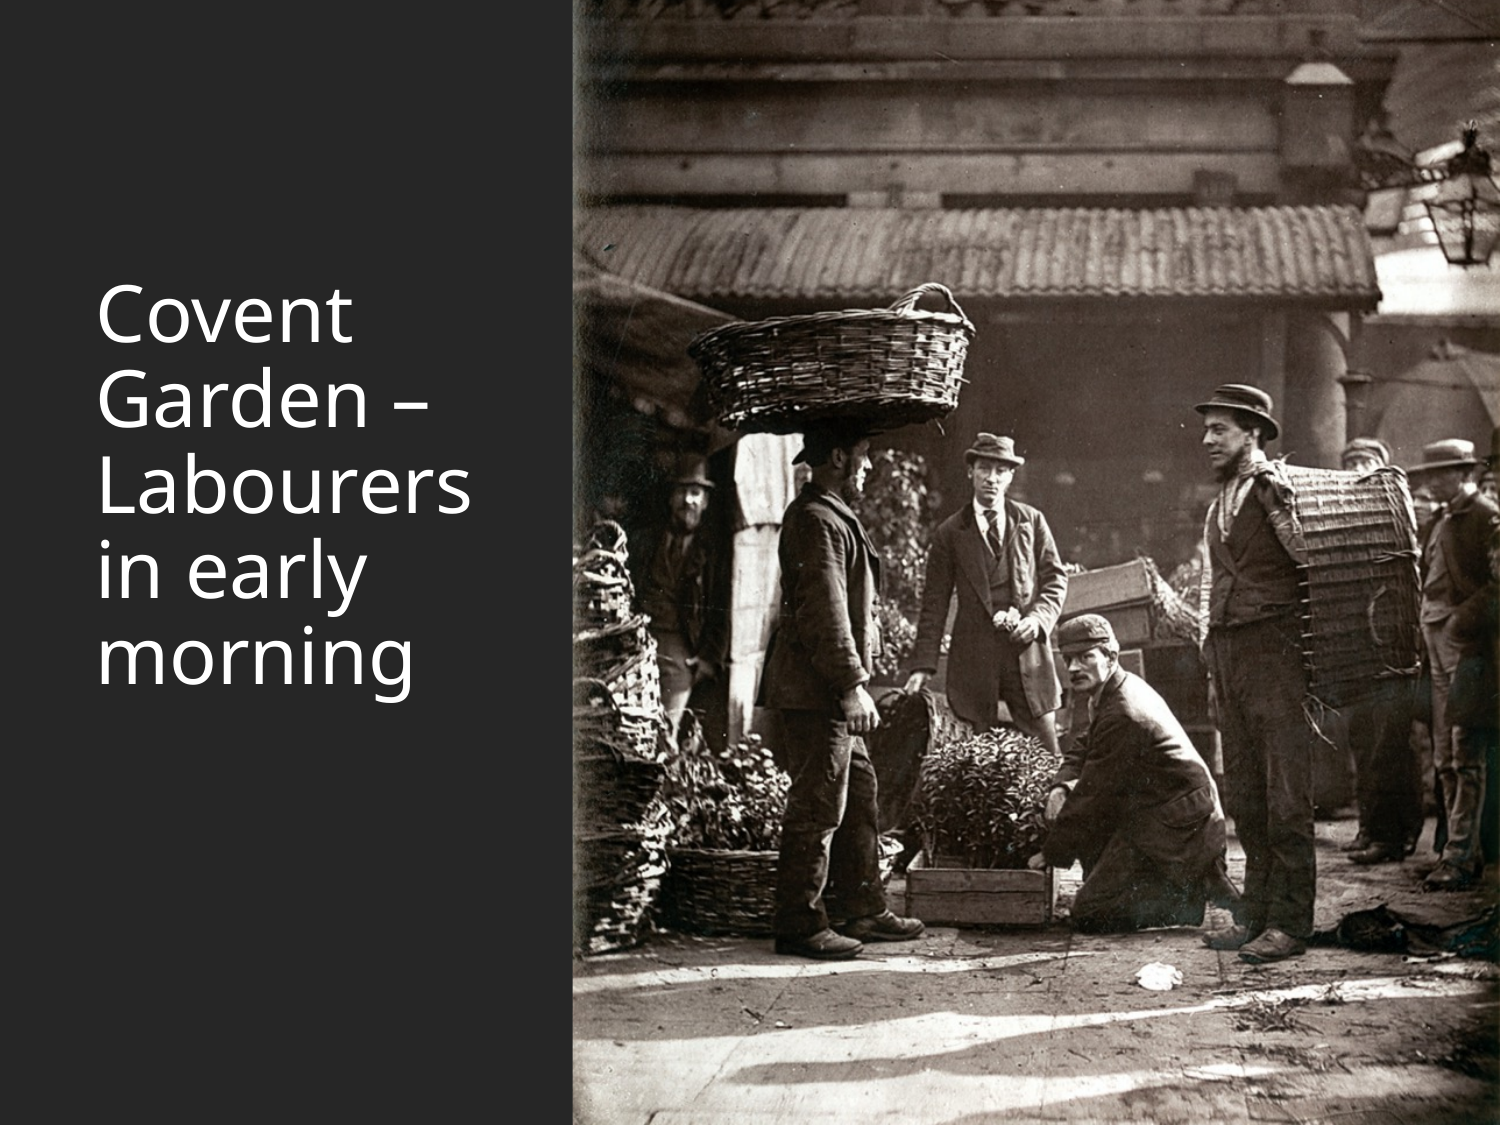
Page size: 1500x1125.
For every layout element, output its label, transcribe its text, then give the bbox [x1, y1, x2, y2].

text_box [0, 0, 572, 1125]
title Covent Garden – Labourers in early morning [80, 104, 496, 709]
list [572, 0, 1500, 1125]
